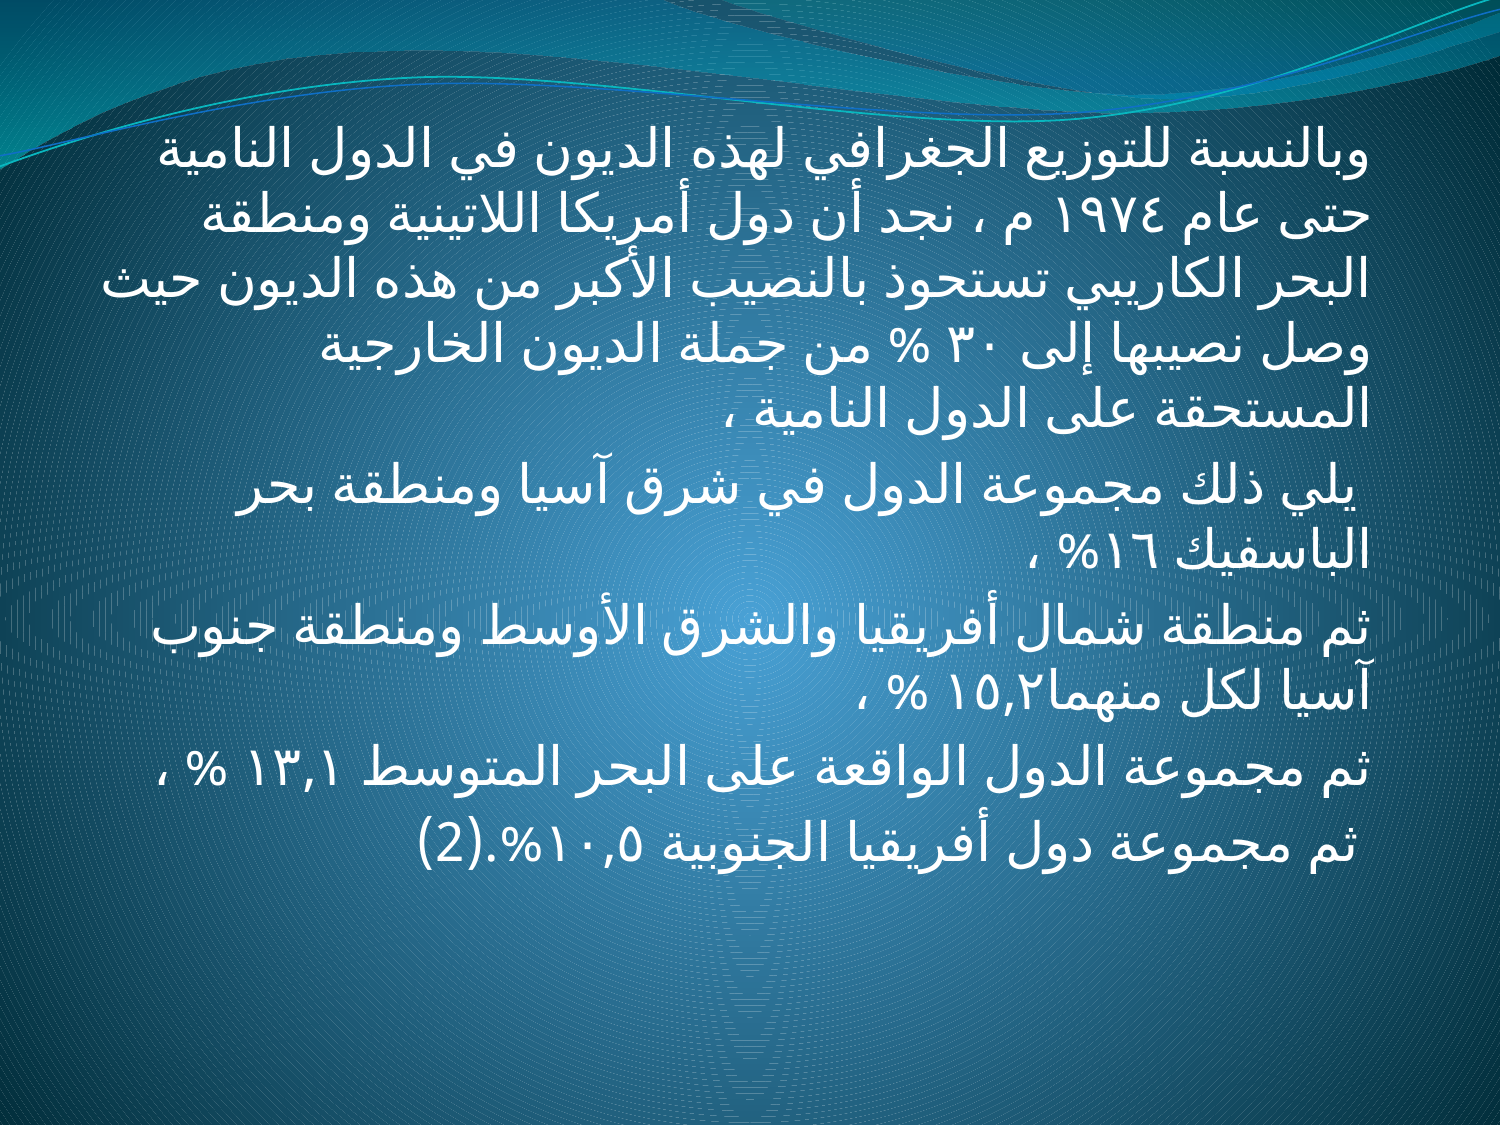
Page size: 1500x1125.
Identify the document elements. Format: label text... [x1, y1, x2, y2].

subtitle وبالنسبة للتوزيع الجغرافي لهذه الديون في الدول النامية حتى عام ١٩٧٤ م ، نجد أن دول أمريكا اللاتينية ومنطقة البحر الكاريبي تستحوذ بالنصيب الأكبر من هذه الديون حيث وصل نصيبها إلى ٣٠ % من جملة الديون الخارجية المستحقة على الدول النامية ، يلي ذلك مجموعة الدول في شرق آسيا ومنطقة بحر الباسفيك ١٦% ، ثم منطقة شمال أفريقيا والشرق الأوسط ومنطقة جنوب آسيا لكل منهما١٥,٢ % ، ثم مجموعة الدول الواقعة على البحر المتوسط ١٣,١ % ، ثم مجموعة دول أفريقيا الجنوبية ١٠,٥%.(2) [87, 105, 1376, 938]
